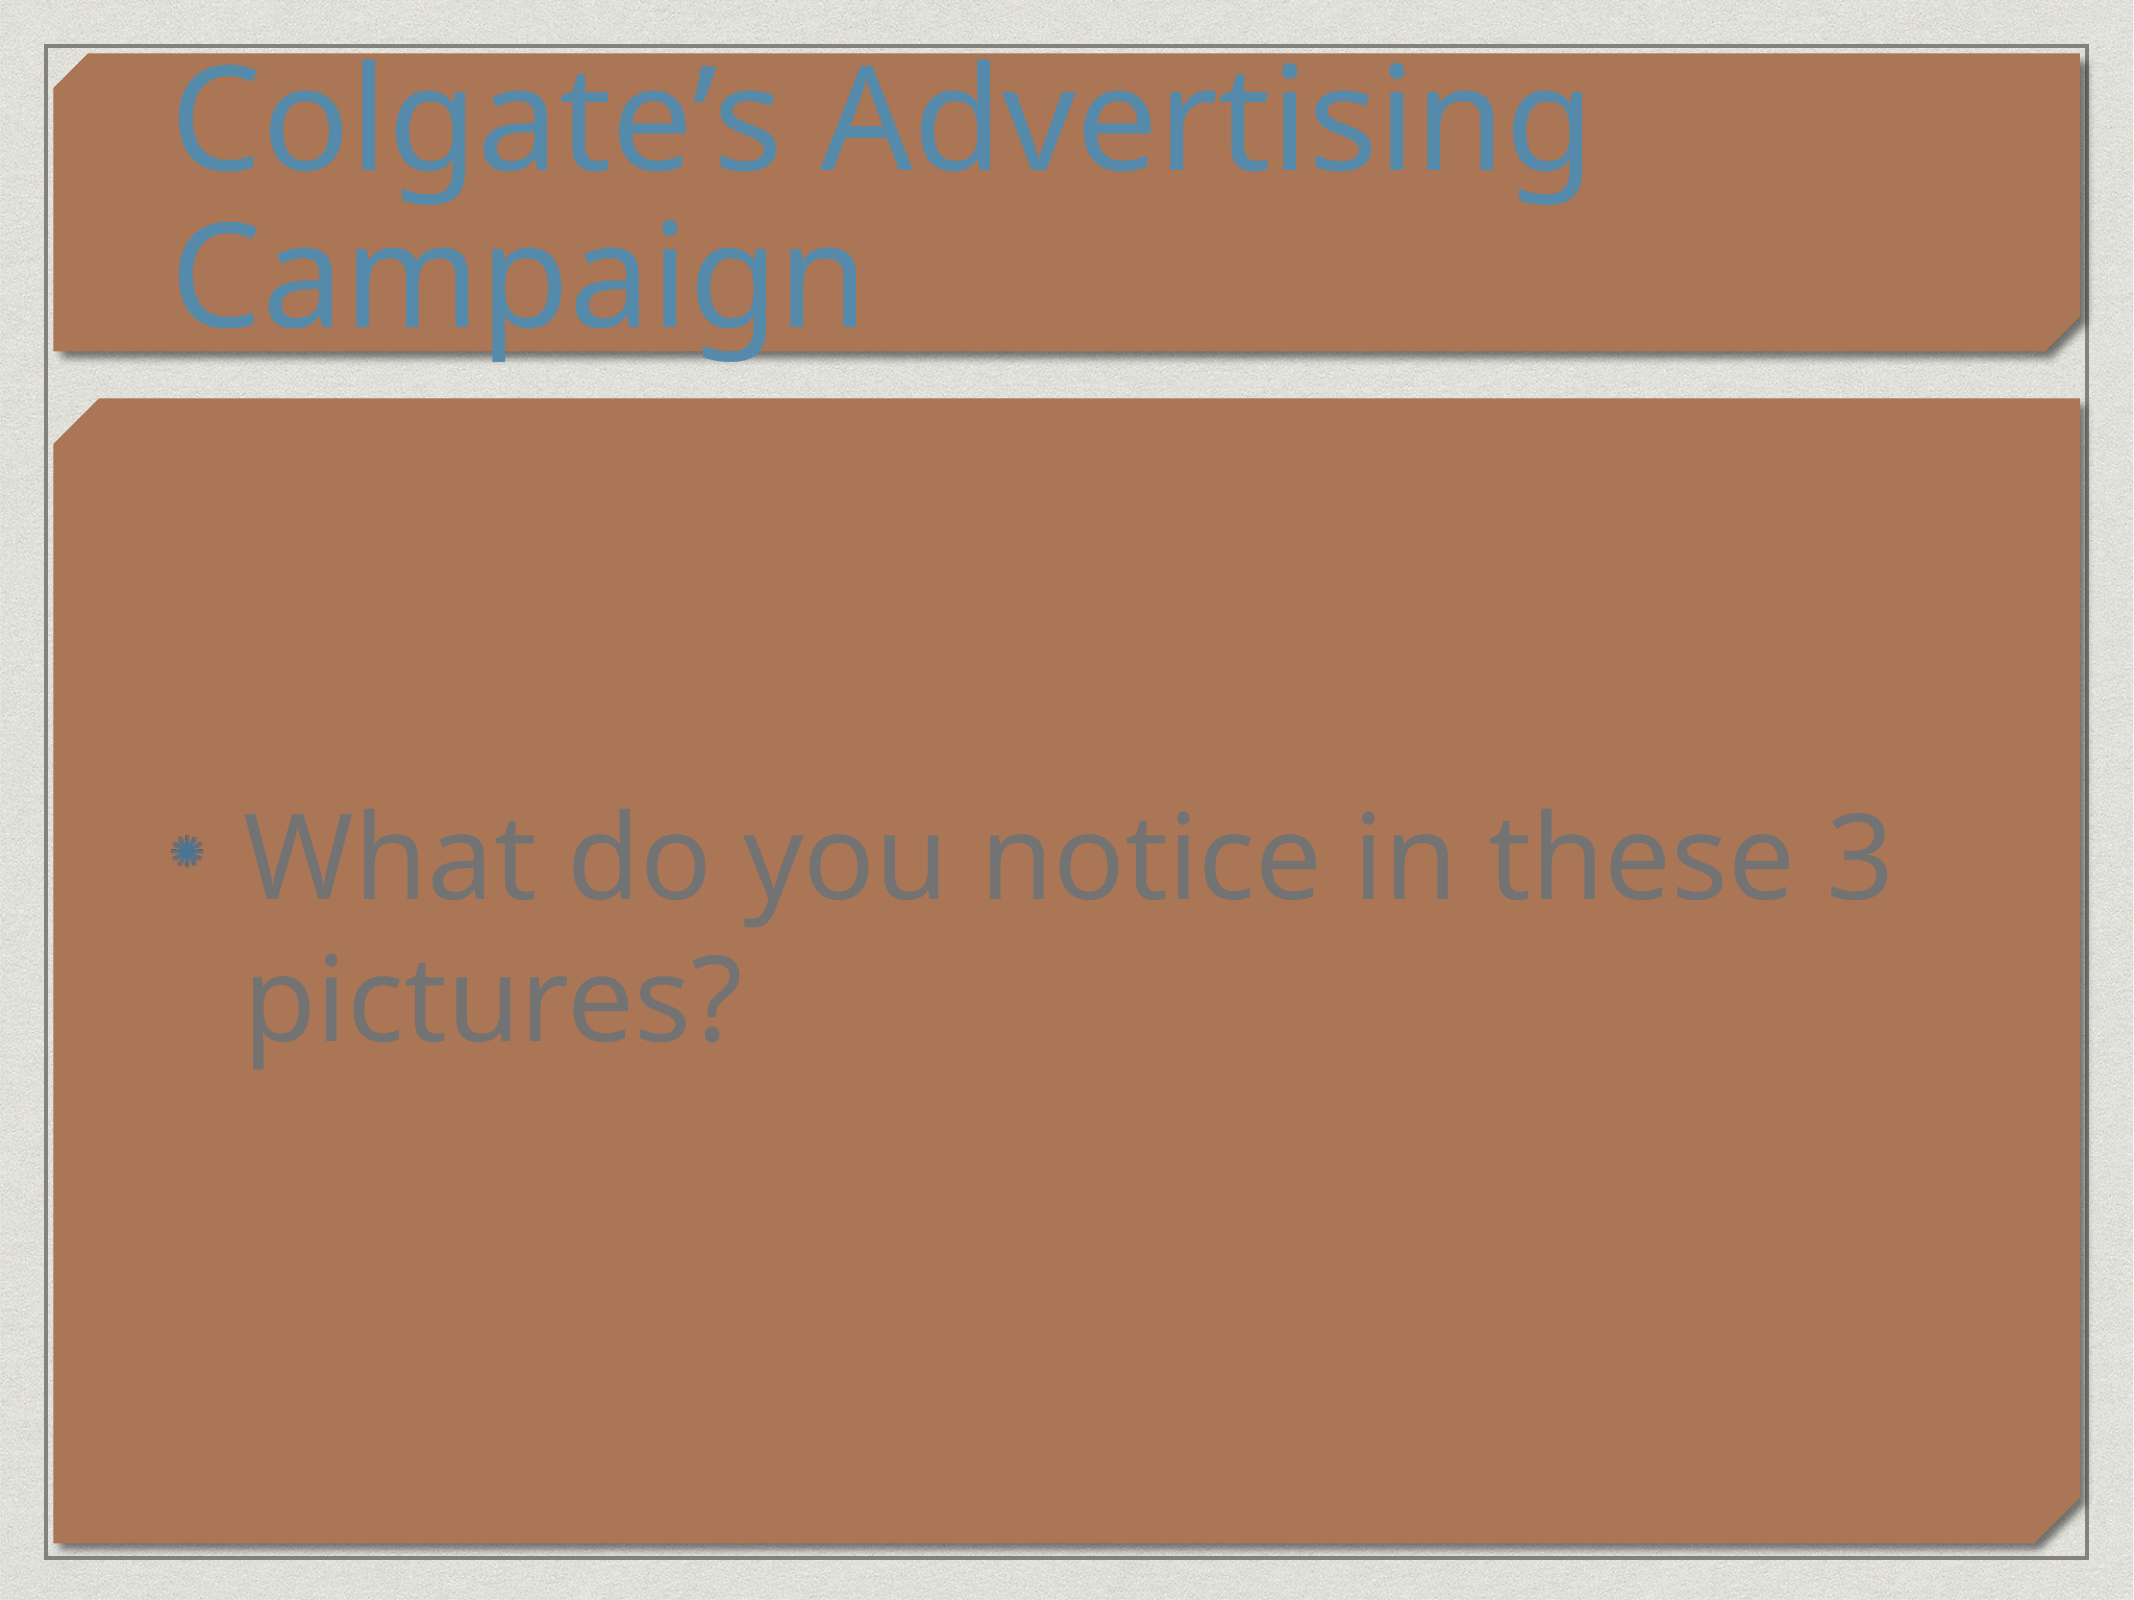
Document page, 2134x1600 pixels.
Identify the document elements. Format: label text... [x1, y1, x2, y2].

title Colgate’s Advertising Campaign [170, 43, 1963, 362]
list What do you notice in these 3 pictures? [170, 453, 1963, 1393]
picture [0, 0, 2134, 1600]
